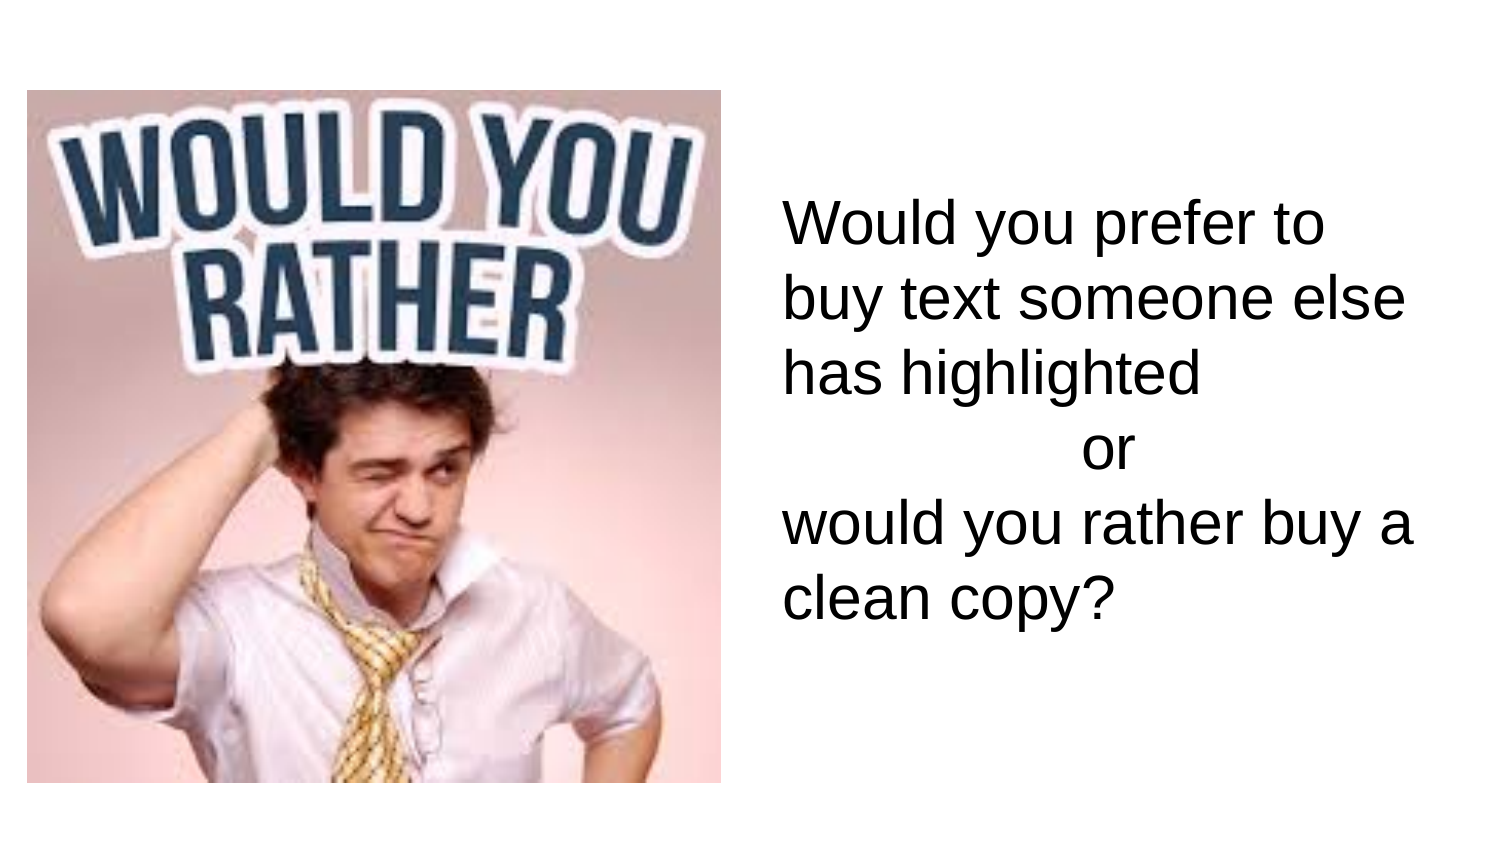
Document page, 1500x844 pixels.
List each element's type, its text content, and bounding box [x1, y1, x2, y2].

text_box Would you prefer to buy text someone else has highlighted or would you rather buy a clean copy? [767, 91, 1450, 786]
picture [27, 90, 721, 783]
